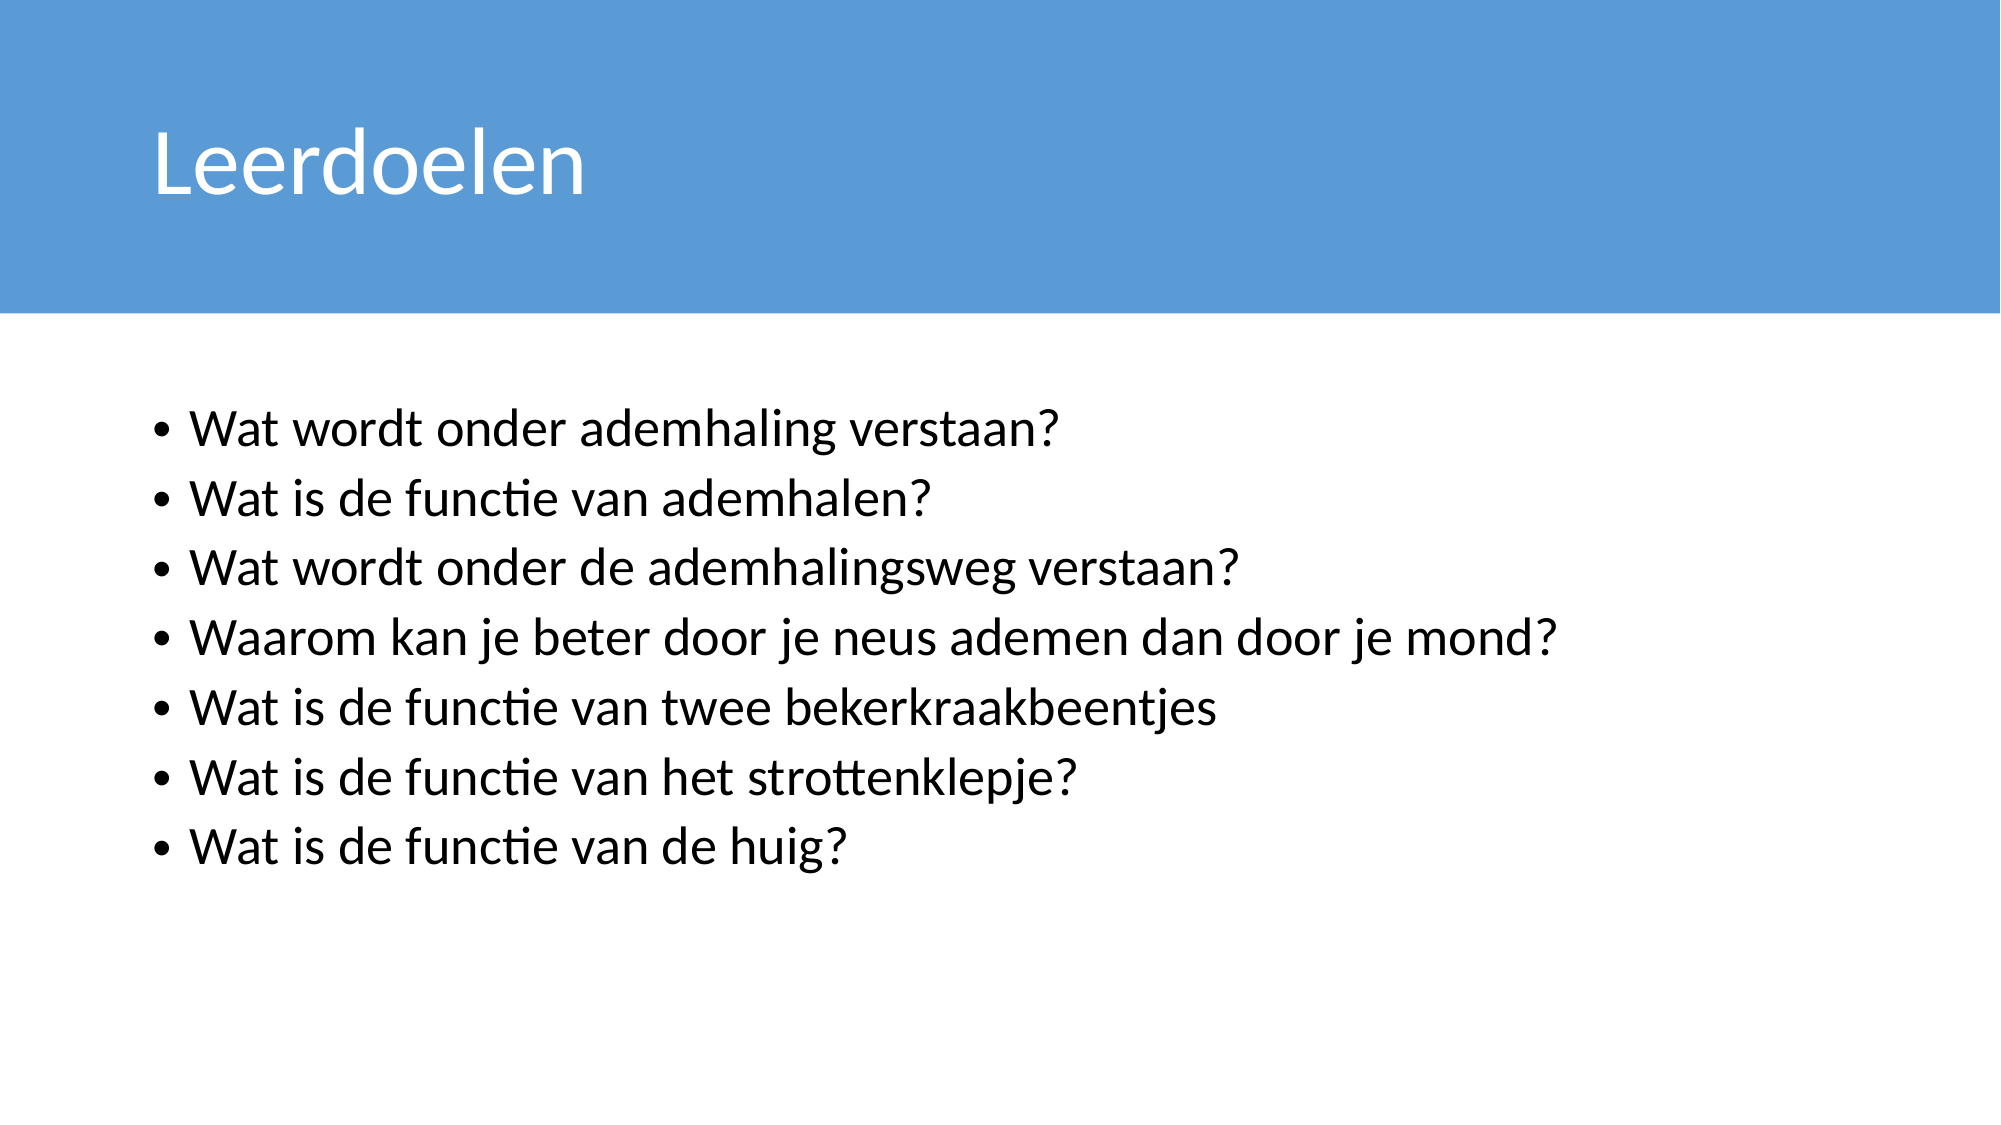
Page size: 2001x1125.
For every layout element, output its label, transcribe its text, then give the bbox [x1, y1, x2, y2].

title Leerdoelen [137, 59, 1863, 278]
list Wat wordt onder ademhaling verstaan? Wat is de functie van ademhalen? Wat wordt onder de ademhalingsweg verstaan? Waarom kan je beter door je neus ademen dan door je mond? Wat is de functie van twee bekerkraakbeentjes Wat is de functie van het strottenklepje? Wat is de functie van de huig? [137, 399, 1863, 1014]
text_box [0, 0, 2000, 314]
